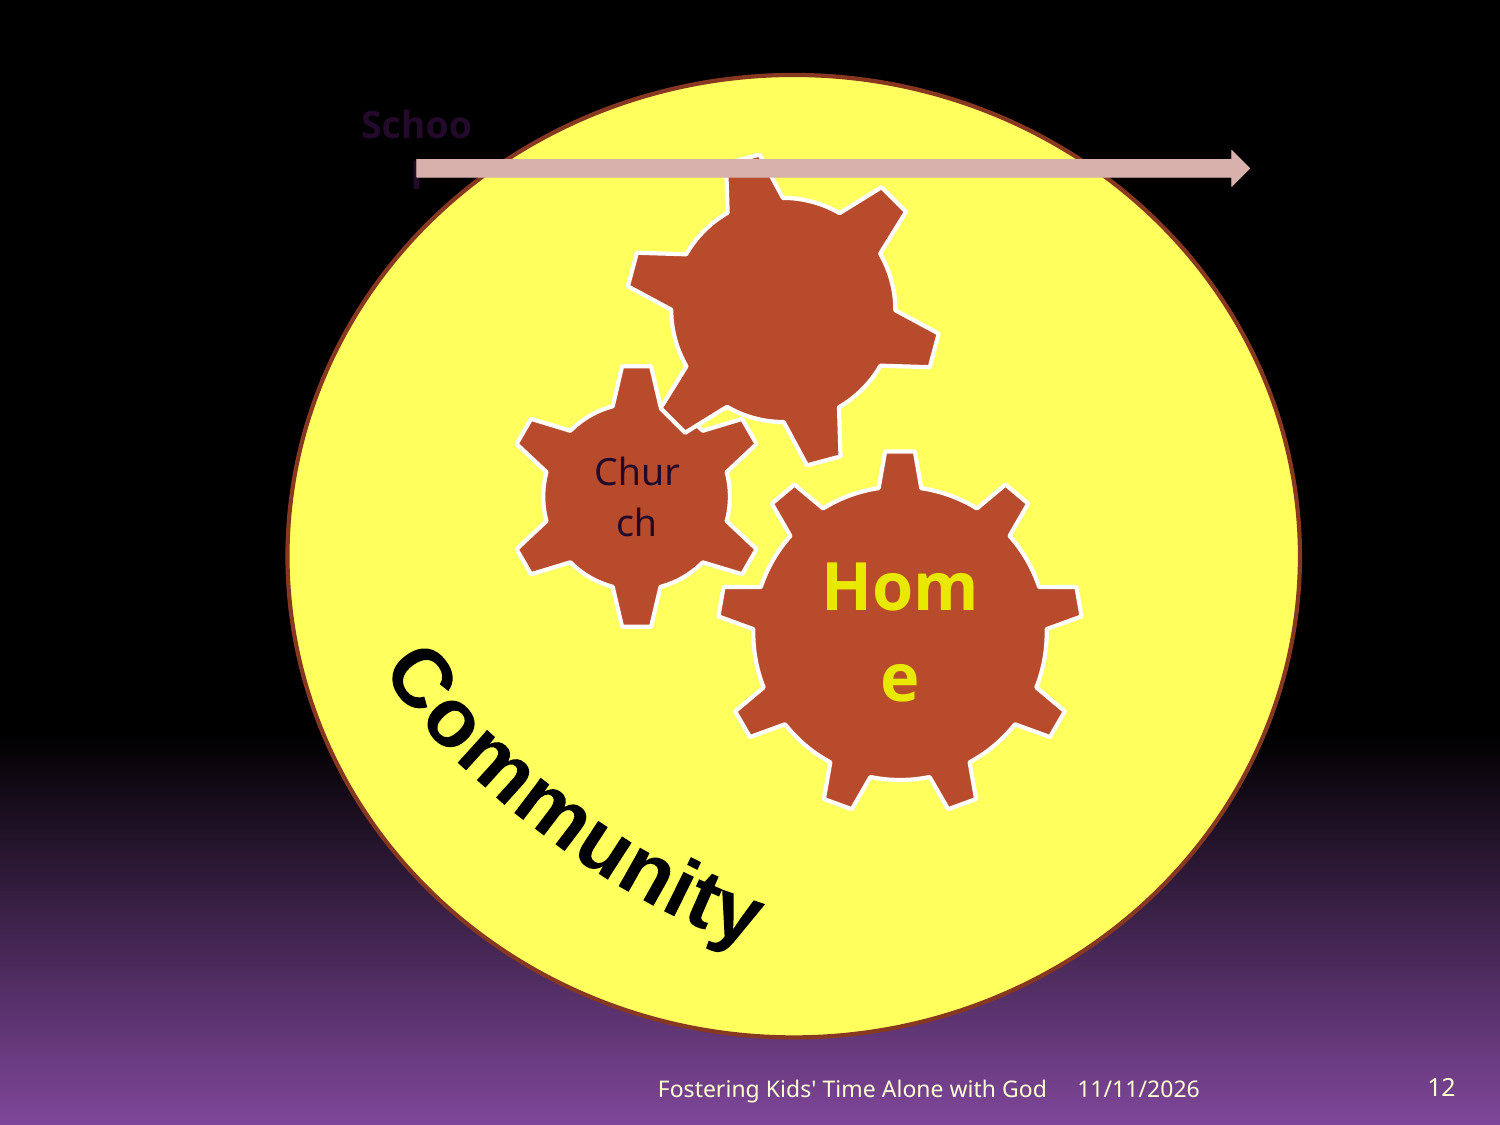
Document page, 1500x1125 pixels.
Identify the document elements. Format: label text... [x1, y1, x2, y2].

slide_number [1063, 1053, 1412, 1114]
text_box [249, 149, 1251, 817]
footer Fostering Kids' Time Alone with God [150, 1053, 1063, 1114]
slide_number 12 [1412, 1053, 1488, 1114]
text_box [540, 72, 1047, 137]
text_box [367, 819, 1221, 1040]
text_box [1255, 352, 1303, 760]
